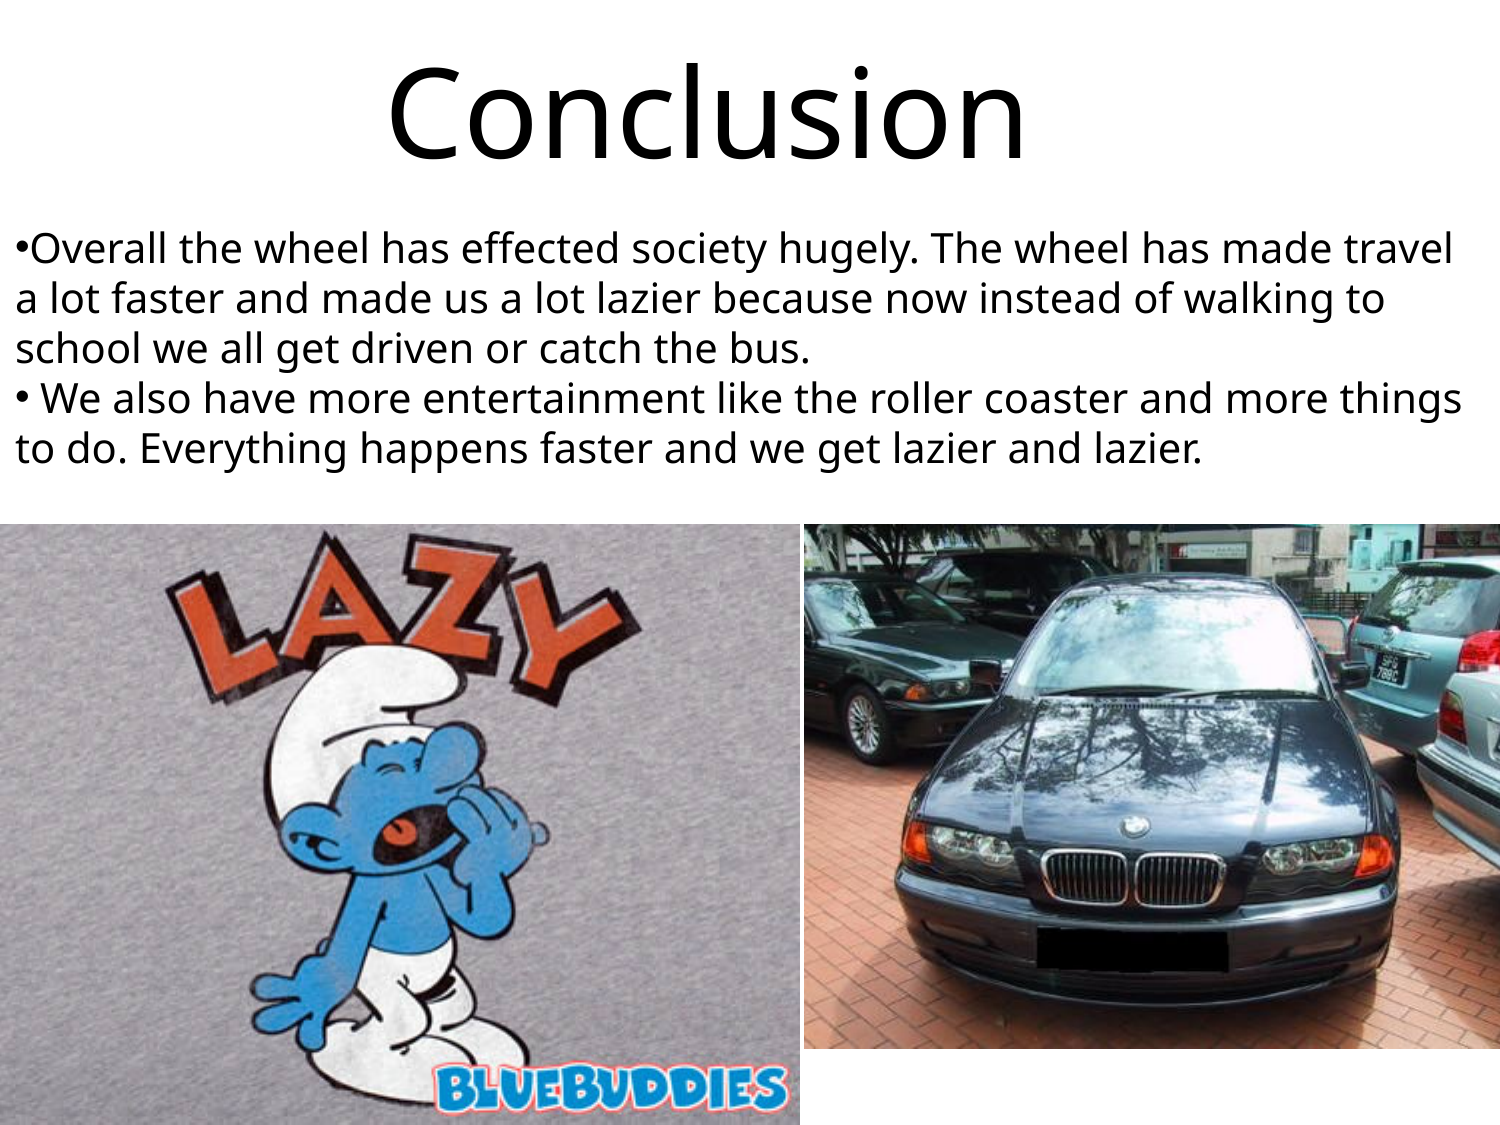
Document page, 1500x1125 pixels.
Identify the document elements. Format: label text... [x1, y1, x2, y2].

text_box Conclusion [369, 25, 1047, 191]
picture [803, 524, 1500, 1049]
text_box Overall the wheel has effected society hugely. The wheel has made travel a lot faster and made us a lot lazier because now instead of walking to school we all get driven or catch the bus. We also have more entertainment like the roller coaster and more things to do. Everything happens faster and we get lazier and lazier. [0, 213, 1500, 479]
picture [0, 524, 801, 1125]
